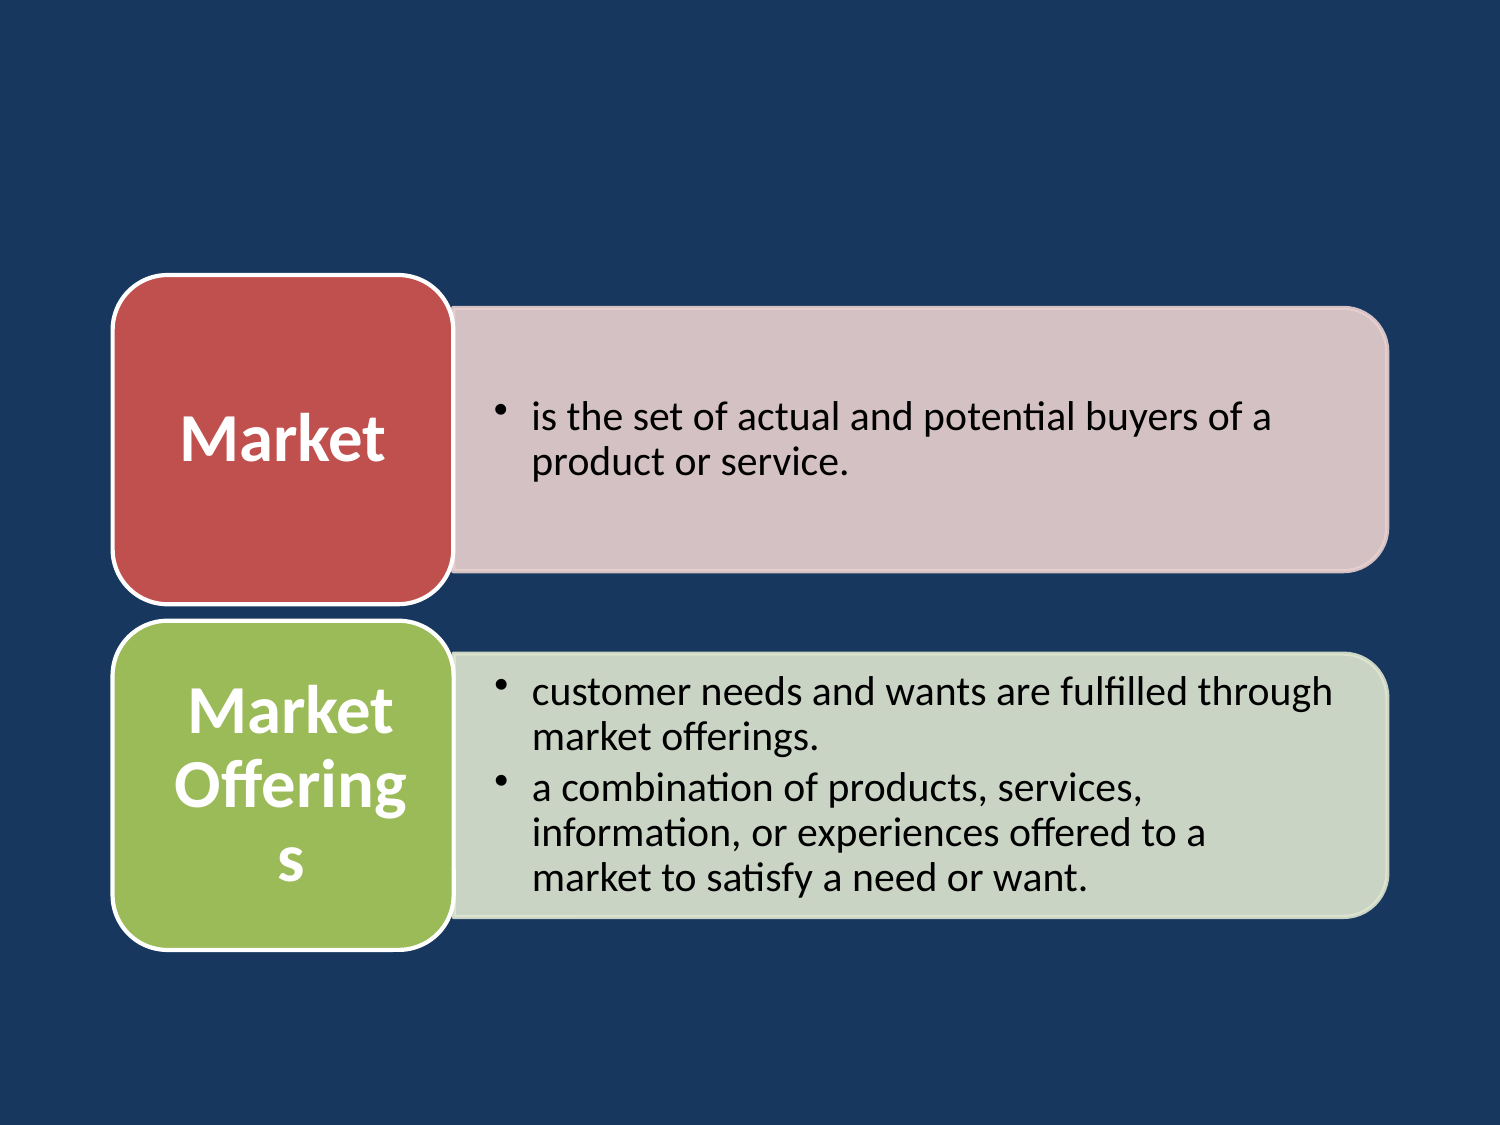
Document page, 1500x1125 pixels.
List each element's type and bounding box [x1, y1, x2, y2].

text_box [112, 274, 1388, 951]
